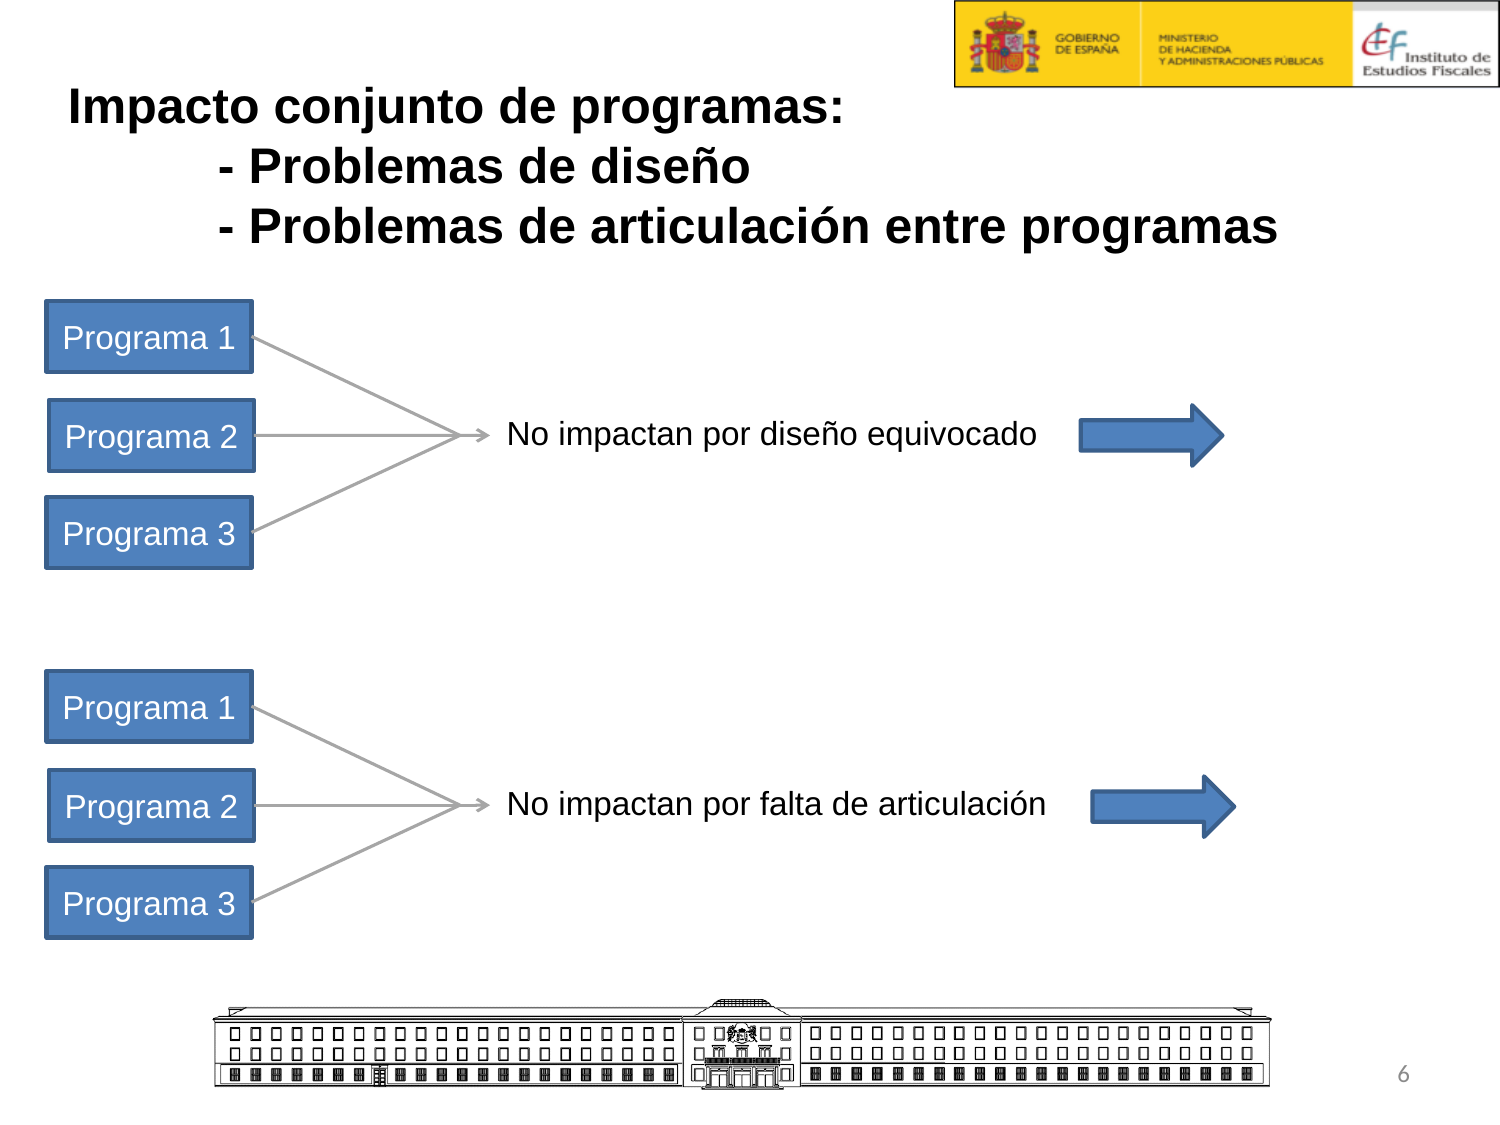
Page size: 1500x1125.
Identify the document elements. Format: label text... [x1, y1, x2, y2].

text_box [251, 705, 461, 803]
text_box Programa 3 [44, 865, 254, 940]
text_box Programa 1 [44, 669, 254, 744]
text_box Impacto conjunto de programas: - Problemas de diseño - Problemas de articulación entre programas [53, 66, 1412, 262]
text_box Programa 1 [44, 299, 254, 374]
text_box Programa 2 [47, 768, 246, 843]
slide_number 6 [1074, 1042, 1425, 1103]
text_box [1078, 403, 1225, 468]
picture [212, 999, 1272, 1090]
text_box [1090, 774, 1237, 839]
picture [954, 0, 1500, 89]
text_box Programa 2 [47, 398, 246, 473]
text_box No impactan por diseño equivocado [491, 405, 1130, 460]
text_box Programa 3 [44, 495, 254, 570]
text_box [251, 804, 461, 903]
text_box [251, 336, 461, 433]
text_box No impactan por falta de articulación [491, 774, 1130, 830]
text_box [251, 435, 461, 533]
